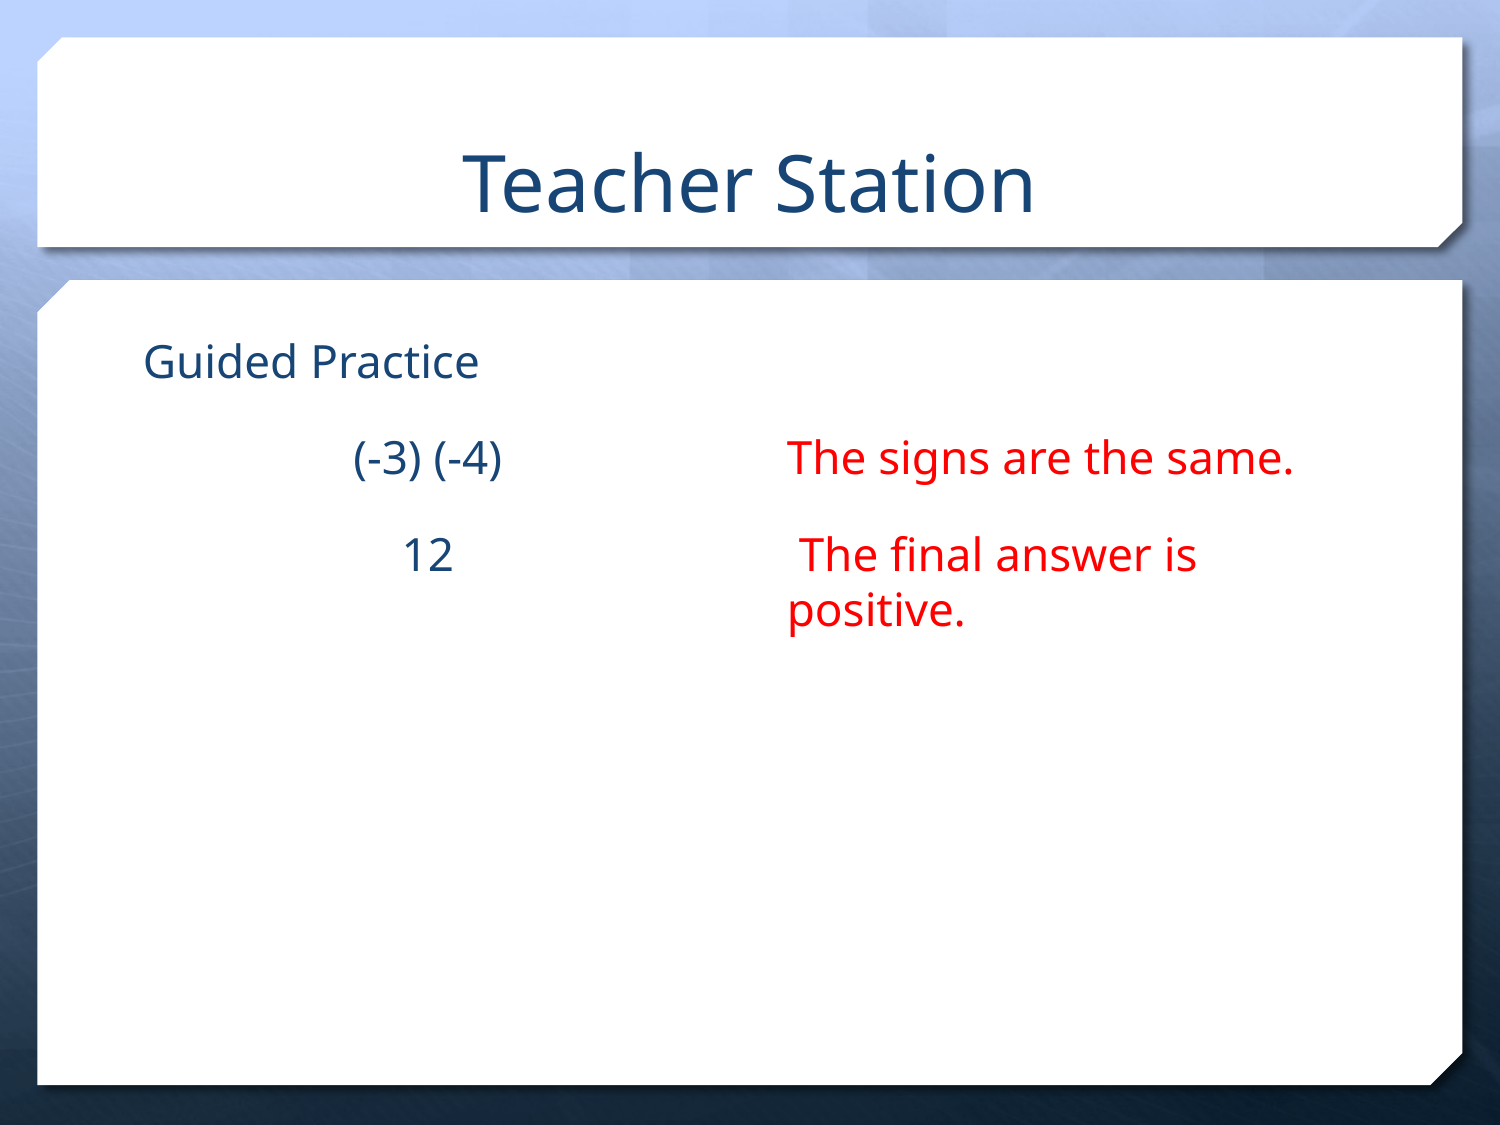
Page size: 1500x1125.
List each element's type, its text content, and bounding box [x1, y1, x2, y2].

title Teacher Station [127, 48, 1372, 236]
list Guided Practice (-3) (-4) 12 [127, 324, 728, 978]
list The signs are the same. The final answer is positive. [771, 324, 1372, 978]
